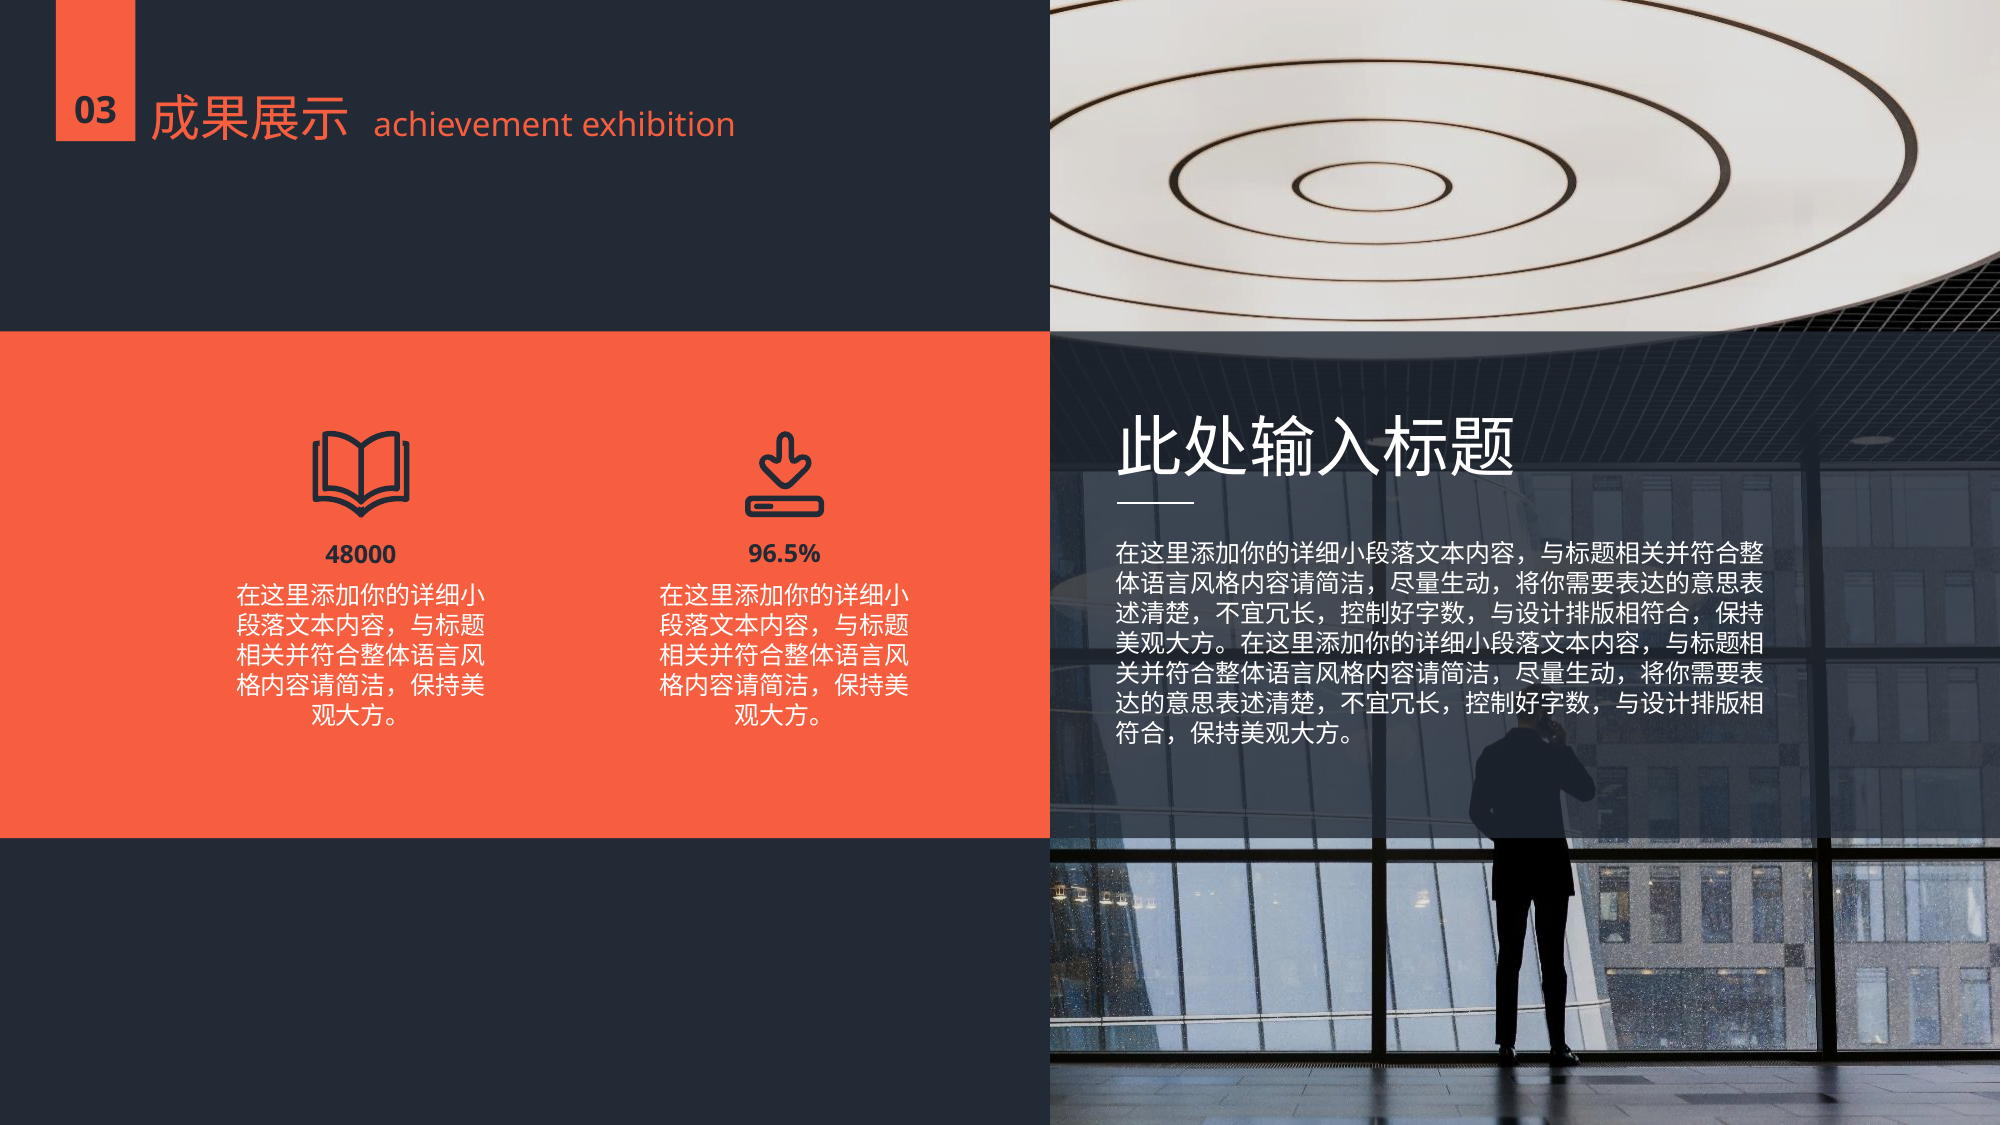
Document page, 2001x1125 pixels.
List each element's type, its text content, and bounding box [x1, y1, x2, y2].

text_box 成果展示 achievement exhibition [136, 78, 758, 154]
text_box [0, 331, 2000, 839]
text_box [55, 0, 136, 78]
picture [1049, 0, 2000, 331]
text_box 03 [47, 78, 145, 139]
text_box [637, 431, 932, 739]
picture [1049, 839, 2000, 1125]
text_box [0, 81, 136, 169]
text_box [213, 430, 509, 739]
